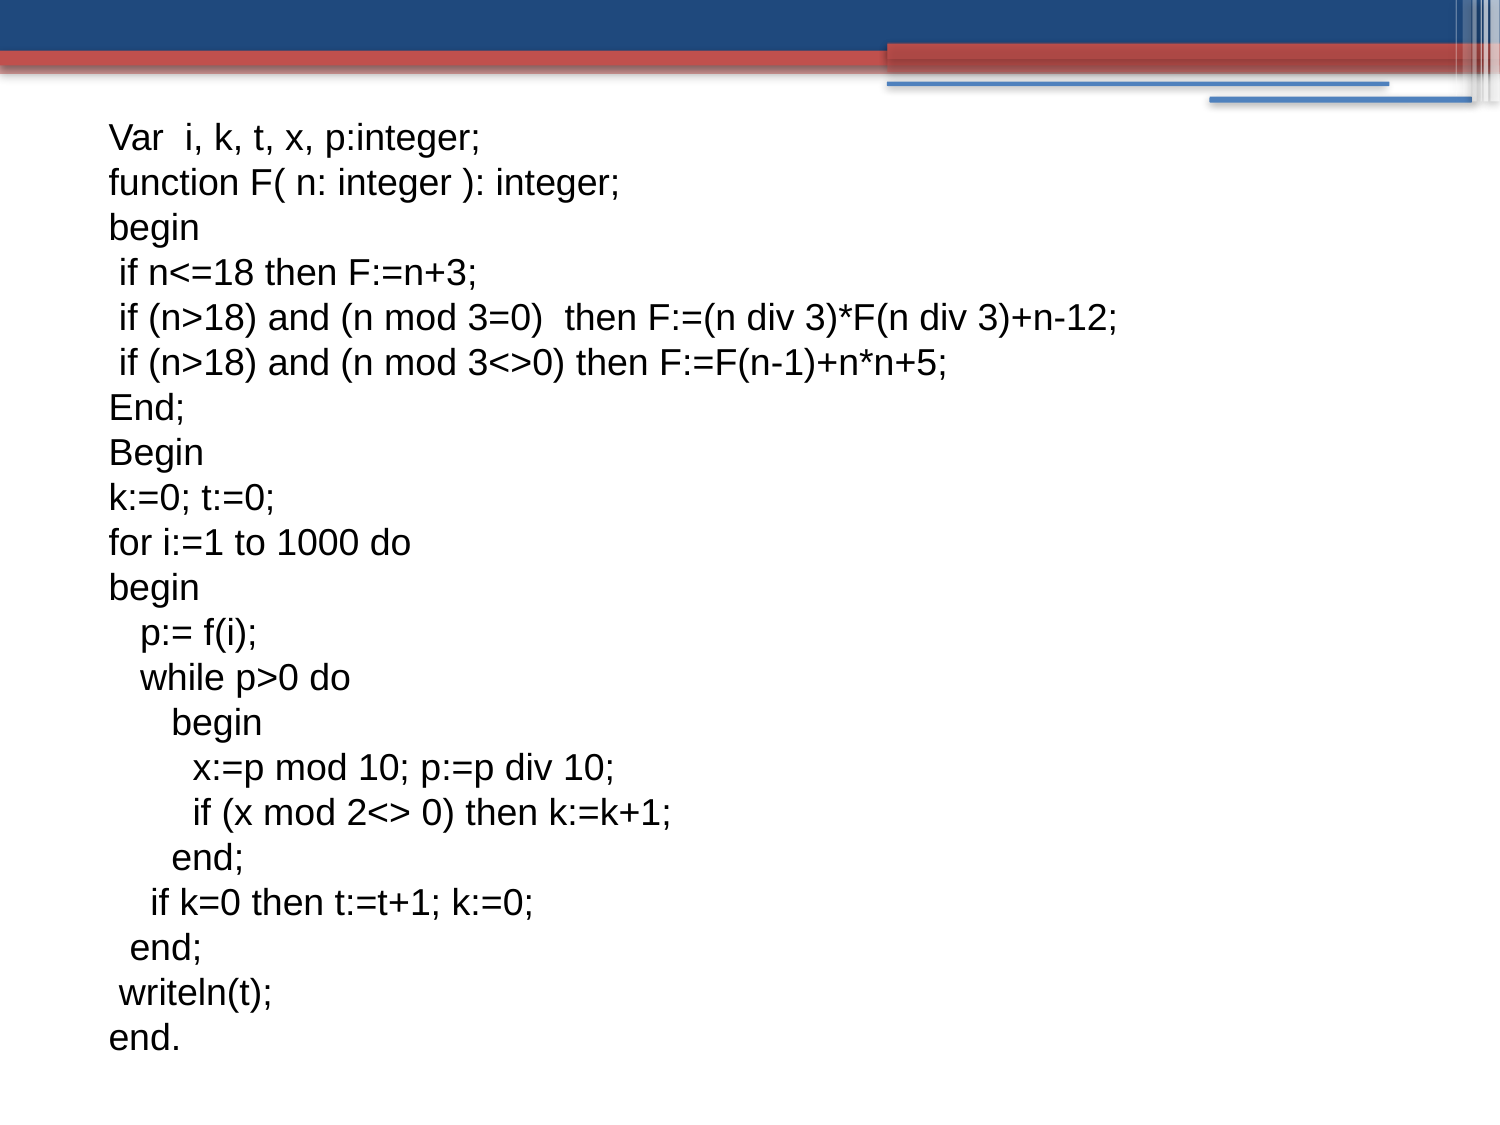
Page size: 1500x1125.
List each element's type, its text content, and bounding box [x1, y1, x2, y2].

text_box Var i, k, t, x, p:integer; function F( n: integer ): integer; begin if n<=18 then F:=n+3; if (n>18) and (n mod 3=0) then F:=(n div 3)*F(n div 3)+n-12; if (n>18) and (n mod 3<>0) then F:=F(n-1)+n*n+5; End; Begin k:=0; t:=0; for i:=1 to 1000 do begin p:= f(i); while p>0 do begin x:=p mod 10; p:=p div 10; if (x mod 2<> 0) then k:=k+1; end; if k=0 then t:=t+1; k:=0; end; writeln(t); end. [93, 105, 1418, 1111]
